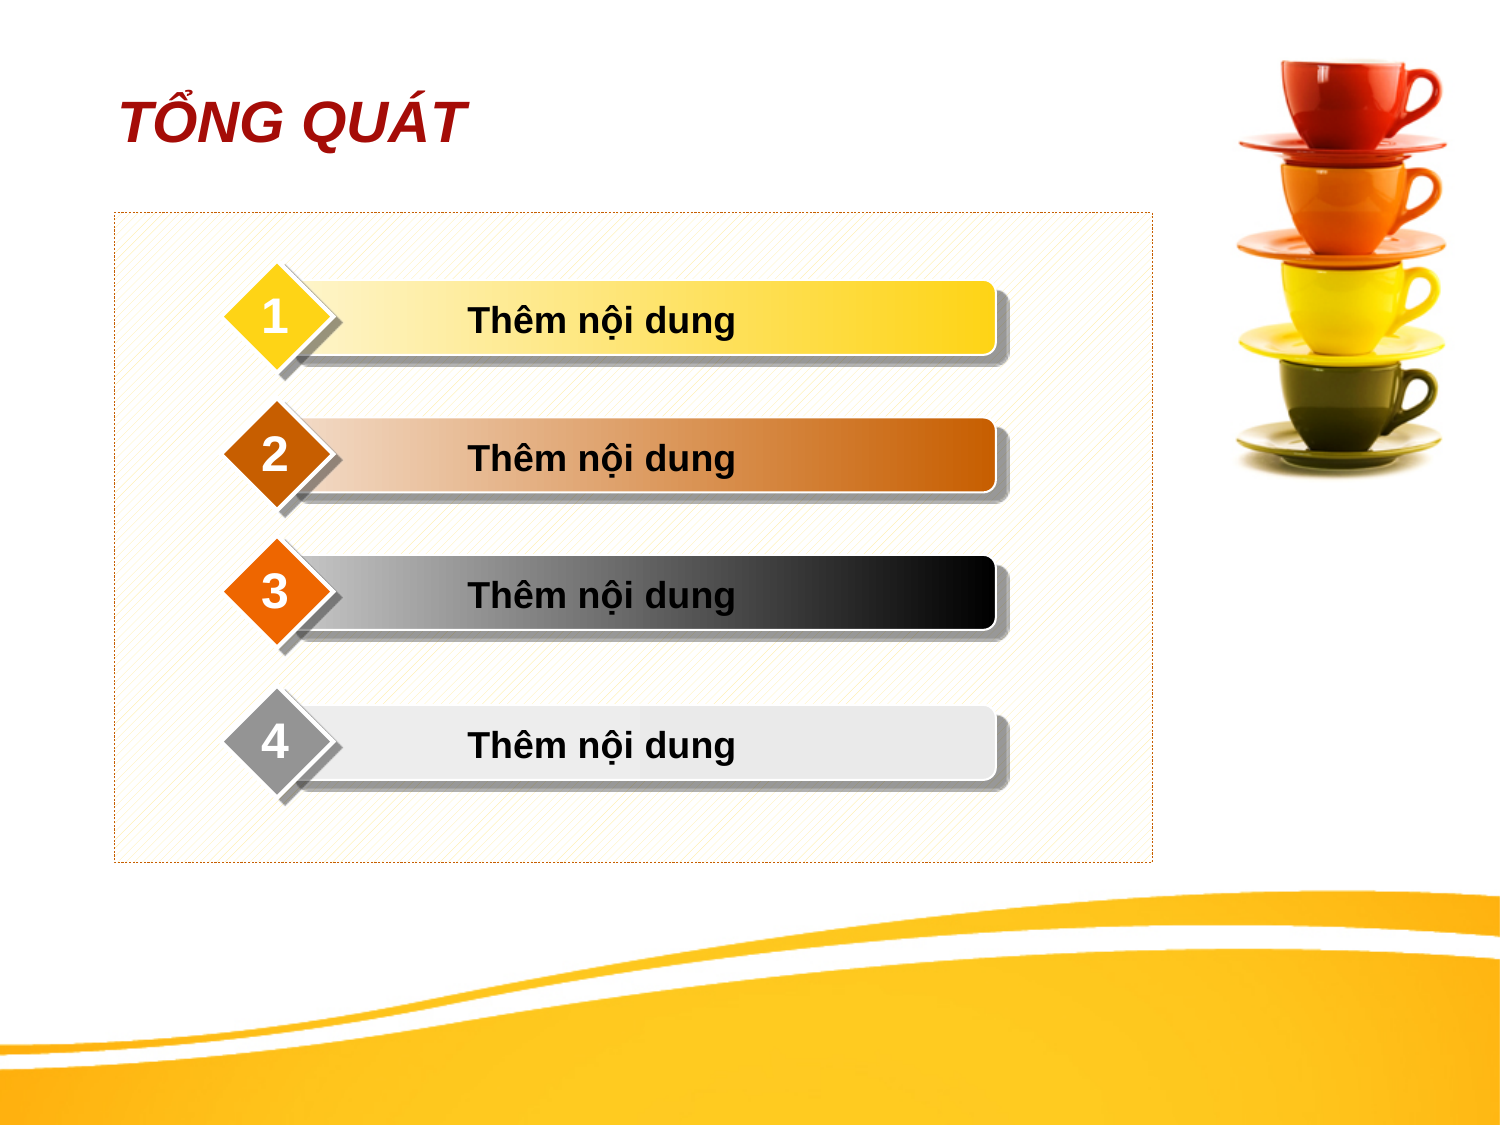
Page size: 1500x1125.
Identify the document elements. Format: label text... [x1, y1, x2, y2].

text_box [114, 212, 1152, 863]
picture [0, 0, 1500, 1125]
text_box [220, 685, 996, 799]
text_box TỔNG QUÁT [102, 76, 482, 162]
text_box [220, 260, 996, 374]
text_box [220, 535, 996, 649]
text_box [220, 397, 996, 511]
